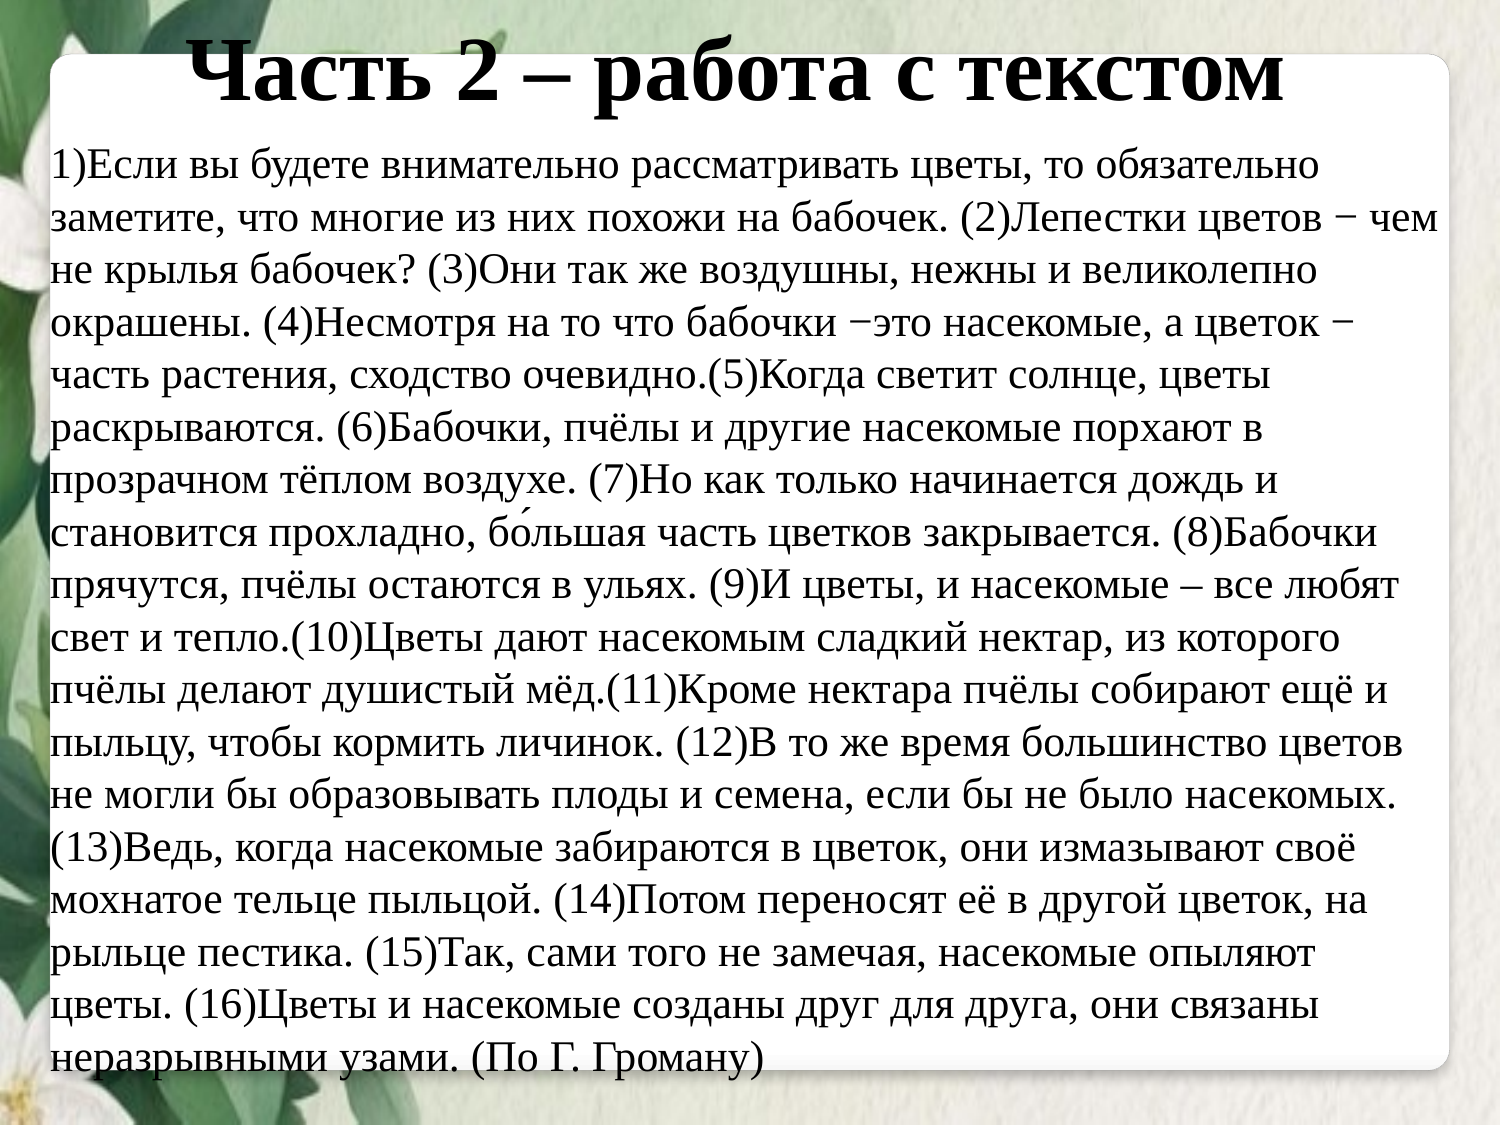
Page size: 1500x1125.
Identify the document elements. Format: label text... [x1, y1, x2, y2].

picture [0, 0, 1500, 1125]
text_box 1)Если вы будете внимательно рассматривать цветы, то обязательно заметите, что многие из них похожи на бабочек. (2)Лепестки цветов − чем не крылья бабочек? (3)Они так же воздушны, нежны и великолепно окрашены. (4)Несмотря на то что бабочки −это насекомые, а цветок − часть растения, сходство очевидно.(5)Когда светит солнце, цветы раскрываются. (6)Бабочки, пчёлы и другие насекомые порхают в прозрачном тёплом воздухе. (7)Но как только начинается дождь и становится прохладно, бо́льшая часть цветков закрывается. (8)Бабочки прячутся, пчёлы остаются в ульях. (9)И цветы, и насекомые – все любят свет и тепло.(10)Цветы дают насекомым сладкий нектар, из которого пчёлы делают душистый мёд.(11)Кроме нектара пчёлы собирают ещё и пыльцу, чтобы кормить личинок. (12)В то же время большинство цветов не могли бы образовывать плоды и семена, если бы не было насекомых. (13)Ведь, когда насекомые забираются в цветок, они измазывают своё мохнатое тельце пыльцой. (14)Потом переносят её в другой цветок, на рыльце пестика. (15)Так, сами того не замечая, насекомые опыляют цветы. (16)Цветы и насекомые созданы друг для друга, они связаны неразрывными узами. (По Г. Громану) [35, 127, 1465, 1088]
text_box Часть 2 – работа с текстом [171, 1, 1447, 126]
